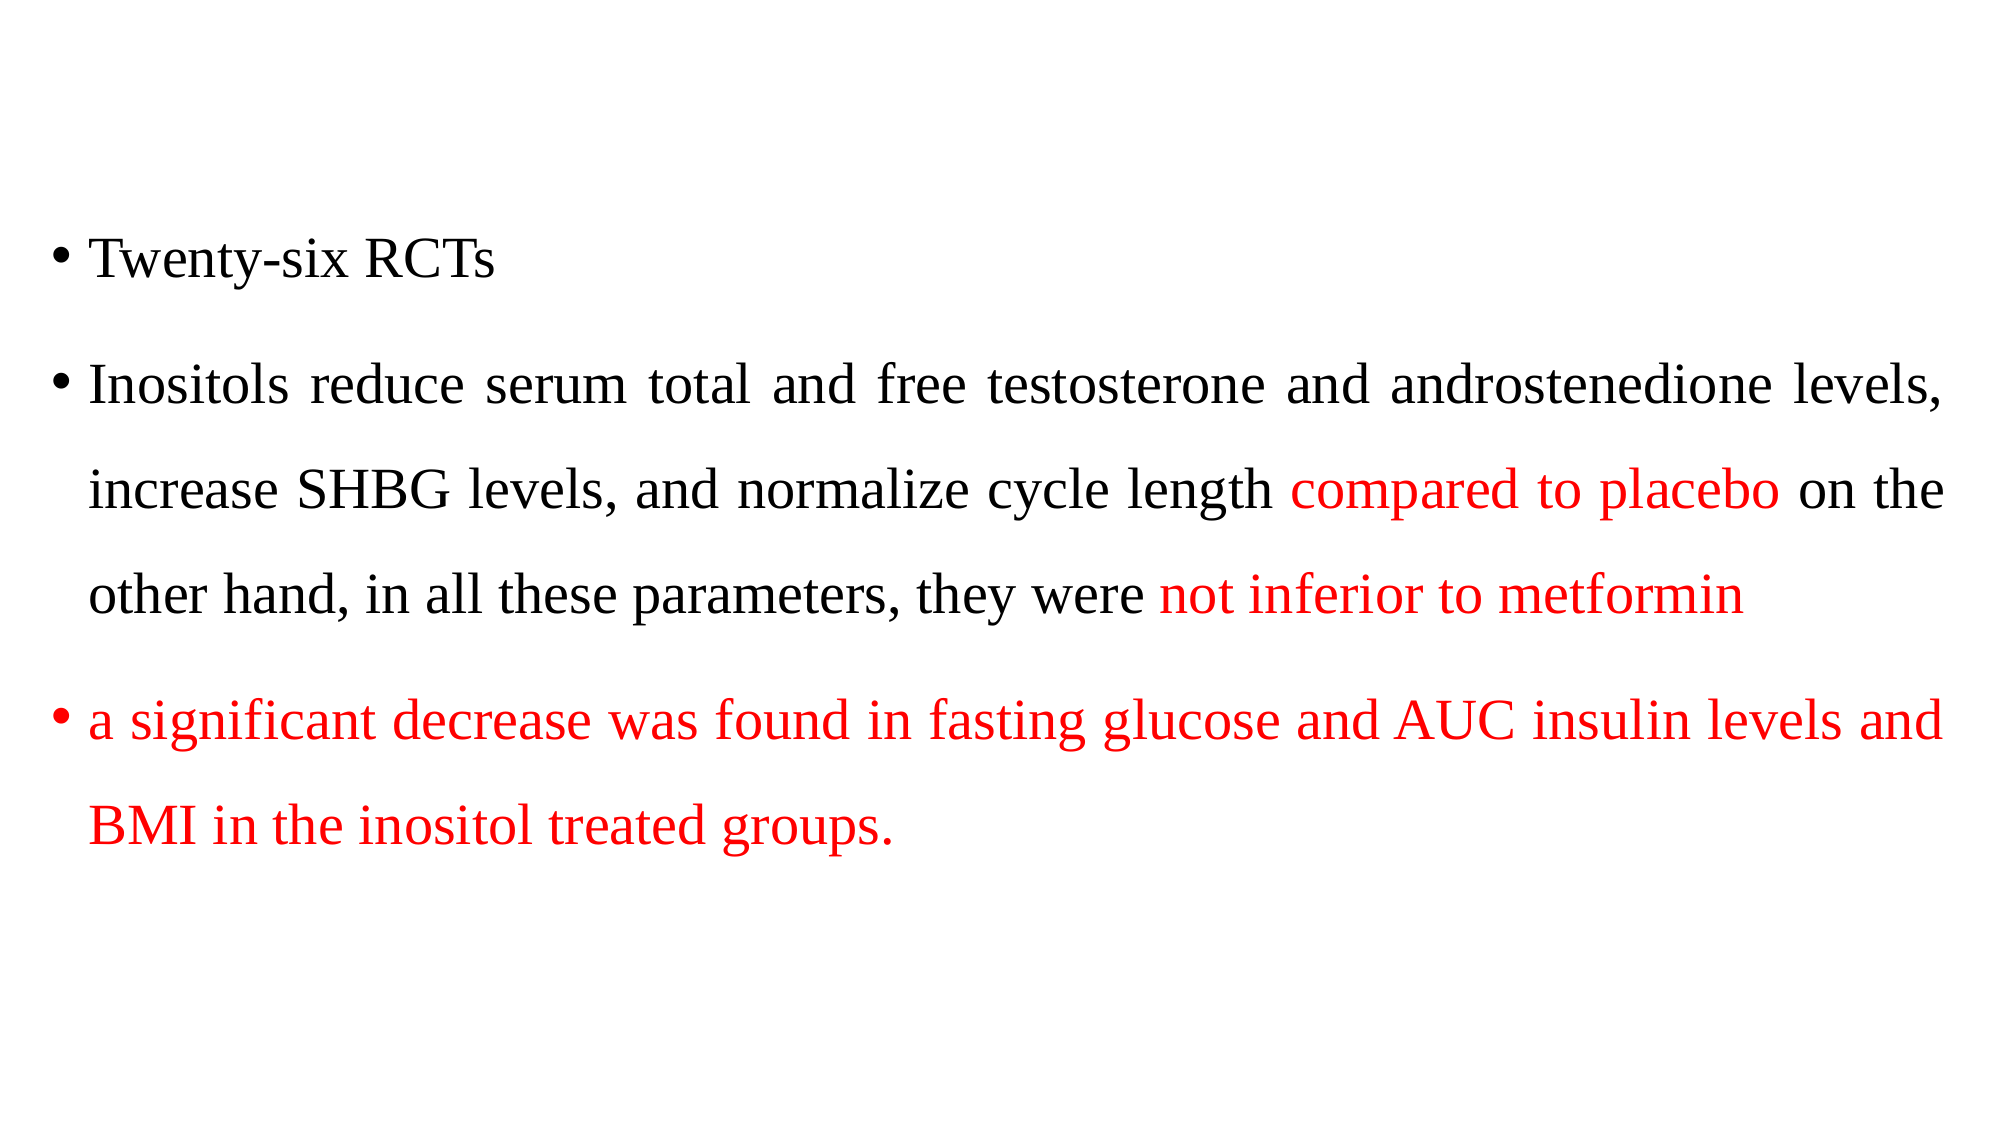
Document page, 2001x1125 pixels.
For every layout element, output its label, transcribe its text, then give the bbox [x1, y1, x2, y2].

list Twenty-six RCTs Inositols reduce serum total and free testosterone and androstenedione levels, increase SHBG levels, and normalize cycle length compared to placebo on the other hand, in all these parameters, they were not inferior to metformin a significant decrease was found in fasting glucose and AUC insulin levels and BMI in the inositol treated groups. [36, 176, 1961, 891]
